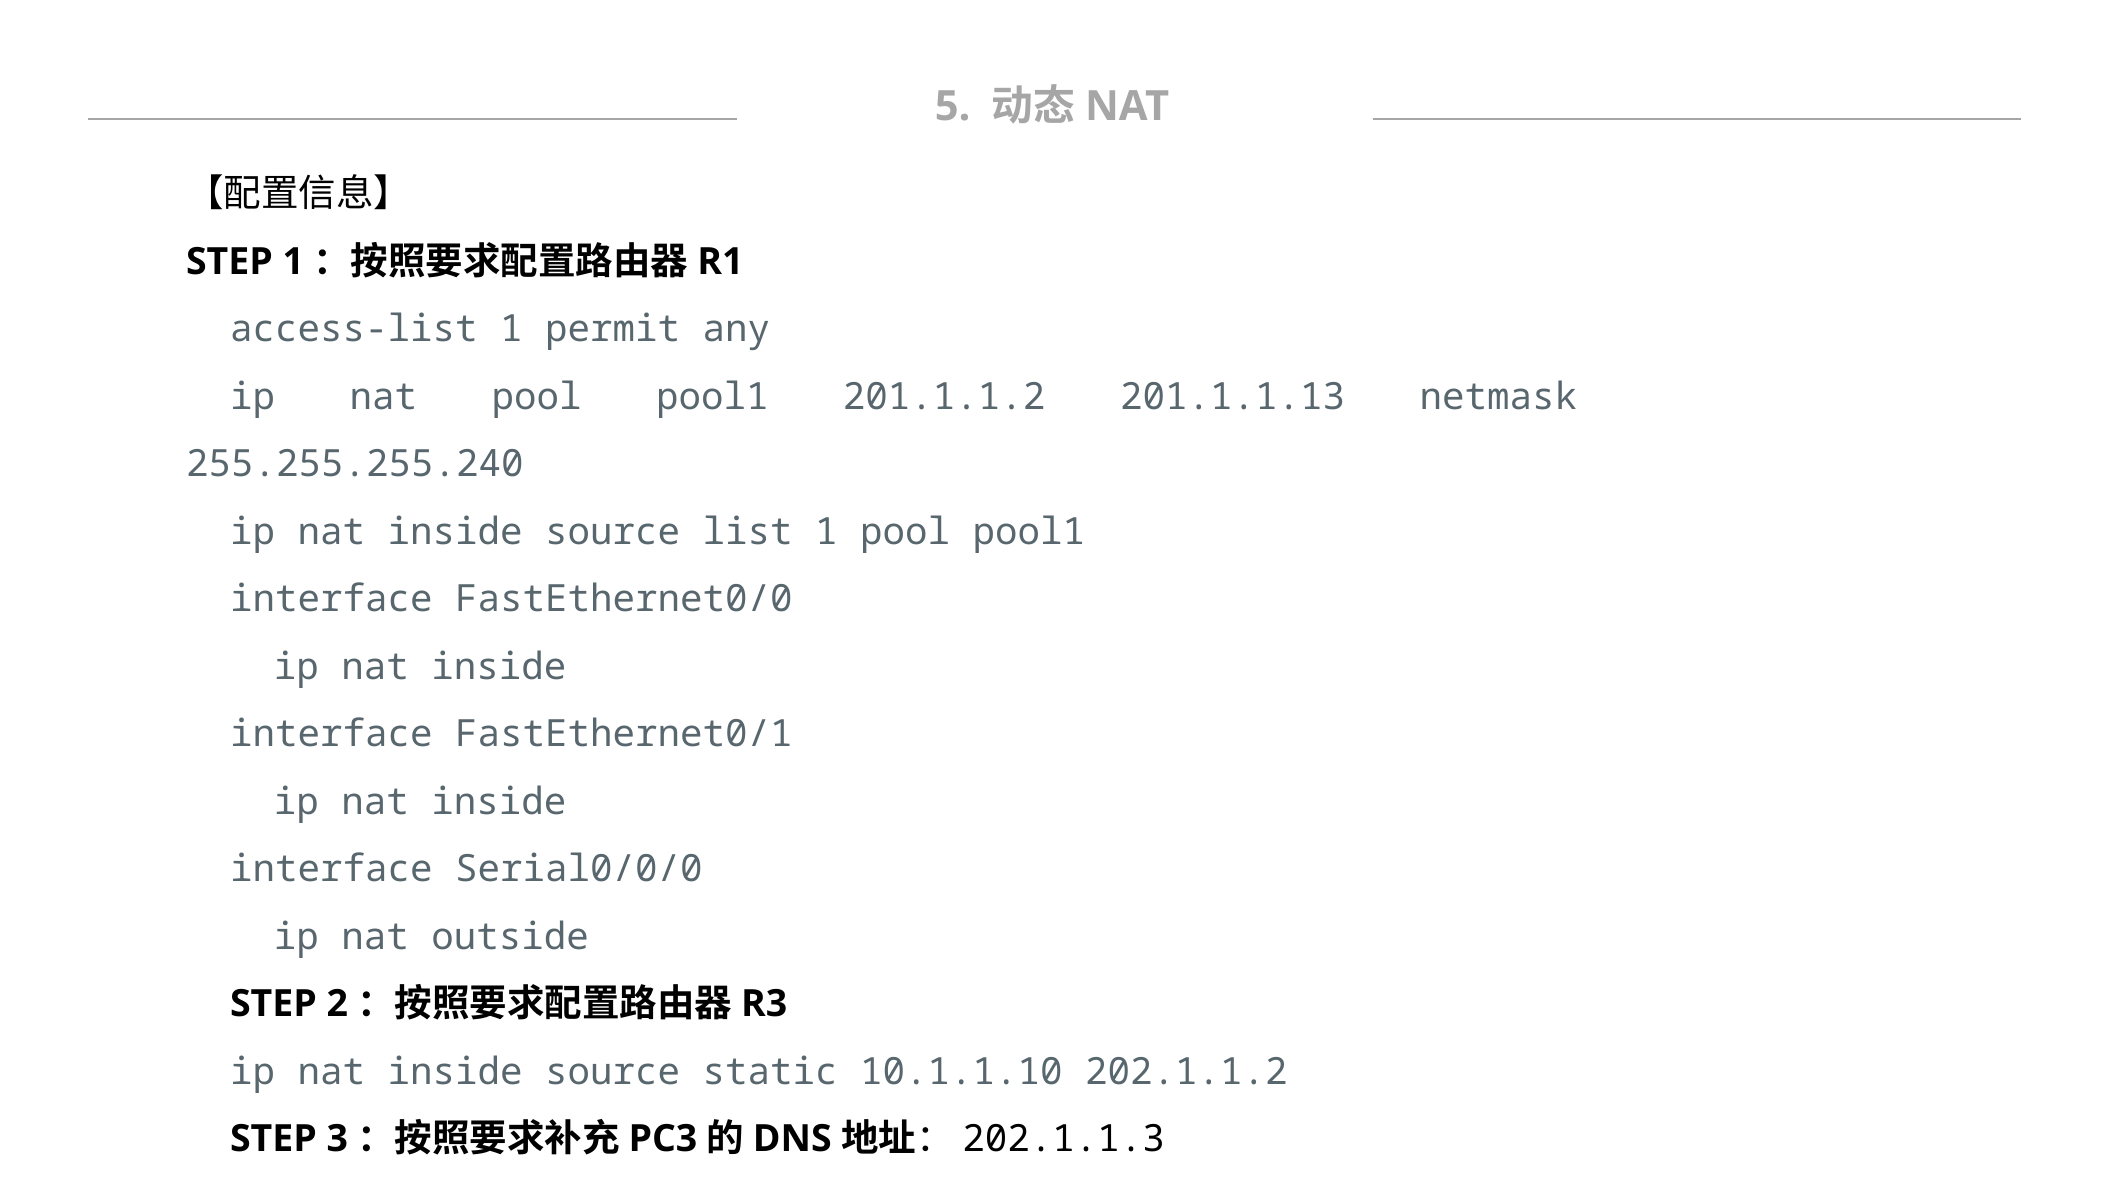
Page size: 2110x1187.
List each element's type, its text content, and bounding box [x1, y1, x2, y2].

text_box 5. 动态NAT [728, 120, 1376, 130]
text_box 5. 动态NAT [728, 78, 1376, 119]
text_box 【配置信息】 STEP 1：按照要求配置路由器R1 access-list 1 permit any ip nat pool pool1 201.1.1.2 201.1.1.13 netmask 255.255.255.240 ip nat inside source list 1 pool pool1 interface FastEthernet0/0 ip nat inside interface FastEthernet0/1 ip nat inside interface Serial0/0/0 ip nat outside STEP 2：按照要求配置路由器R3 ip nat inside source static 10.1.1.10 202.1.1.2 STEP 3：按照要求补充PC3的DNS地址：202.1.1.3 [127, 139, 1592, 1167]
